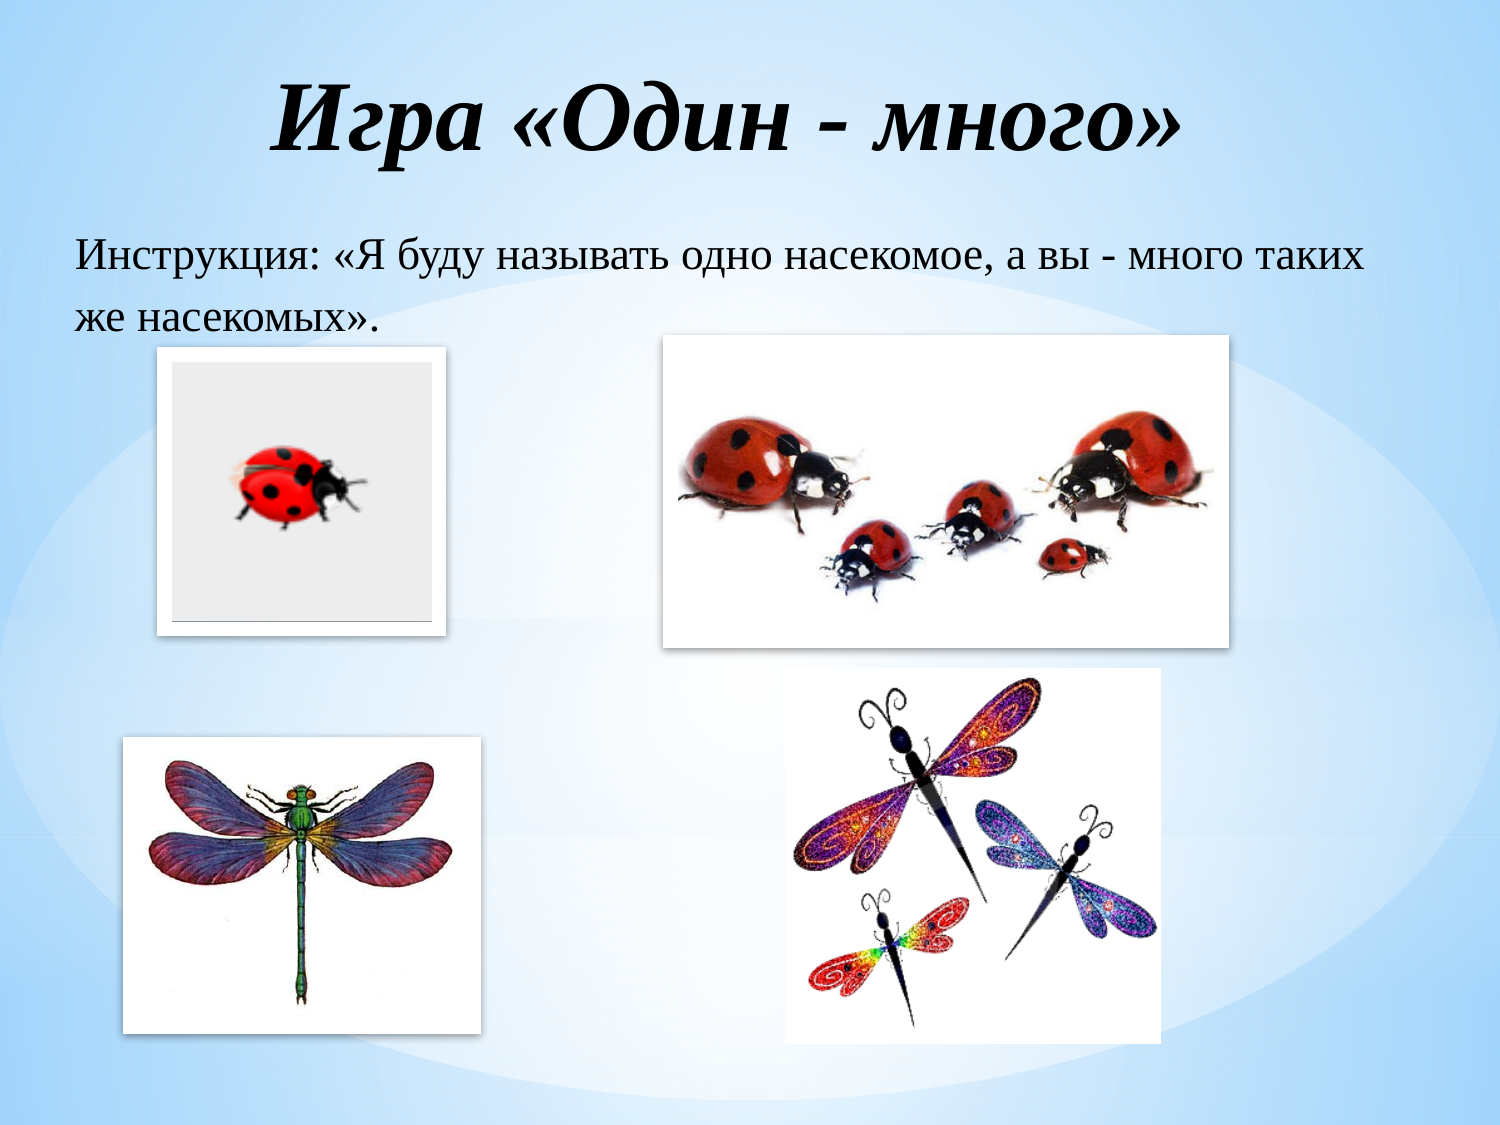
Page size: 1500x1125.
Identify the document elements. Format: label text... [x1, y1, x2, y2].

picture [136, 751, 467, 1020]
picture [785, 668, 1161, 1044]
list Инструкция: «Я буду называть одно насекомое, а вы - много таких же насекомых». [53, 208, 1424, 350]
picture [171, 361, 432, 622]
picture [677, 349, 1215, 634]
title Игра «Один - много» [194, 42, 1264, 208]
